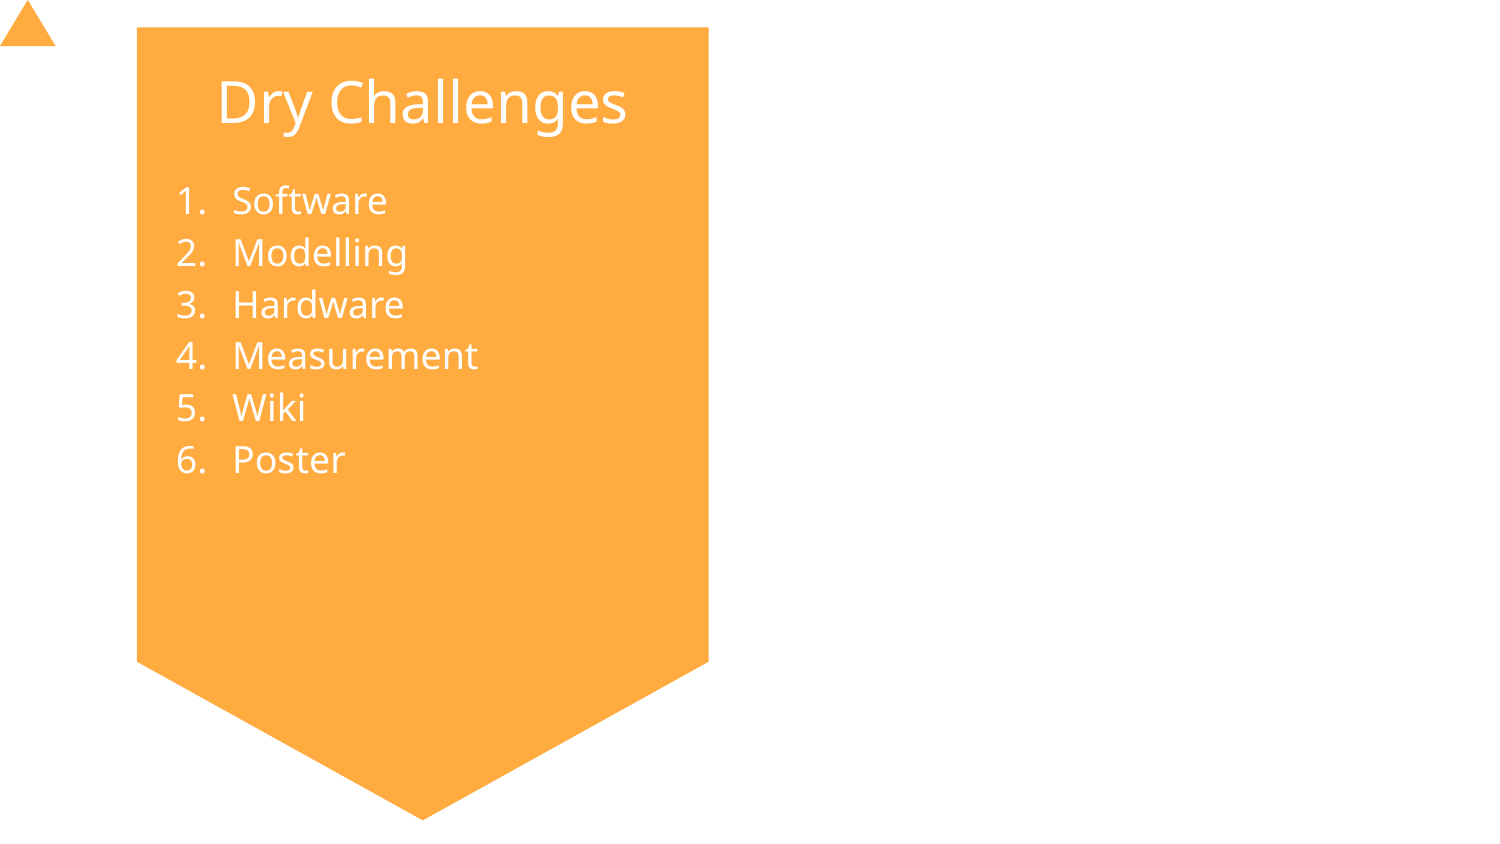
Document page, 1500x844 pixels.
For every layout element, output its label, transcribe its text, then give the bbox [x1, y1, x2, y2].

text_box [0, 0, 56, 47]
text_box [136, 27, 709, 50]
text_box [234, 716, 611, 821]
title Dry Challenges [107, 50, 739, 145]
list Software Modelling Hardware Measurement Wiki Poster [142, 155, 856, 716]
text_box [136, 145, 709, 665]
